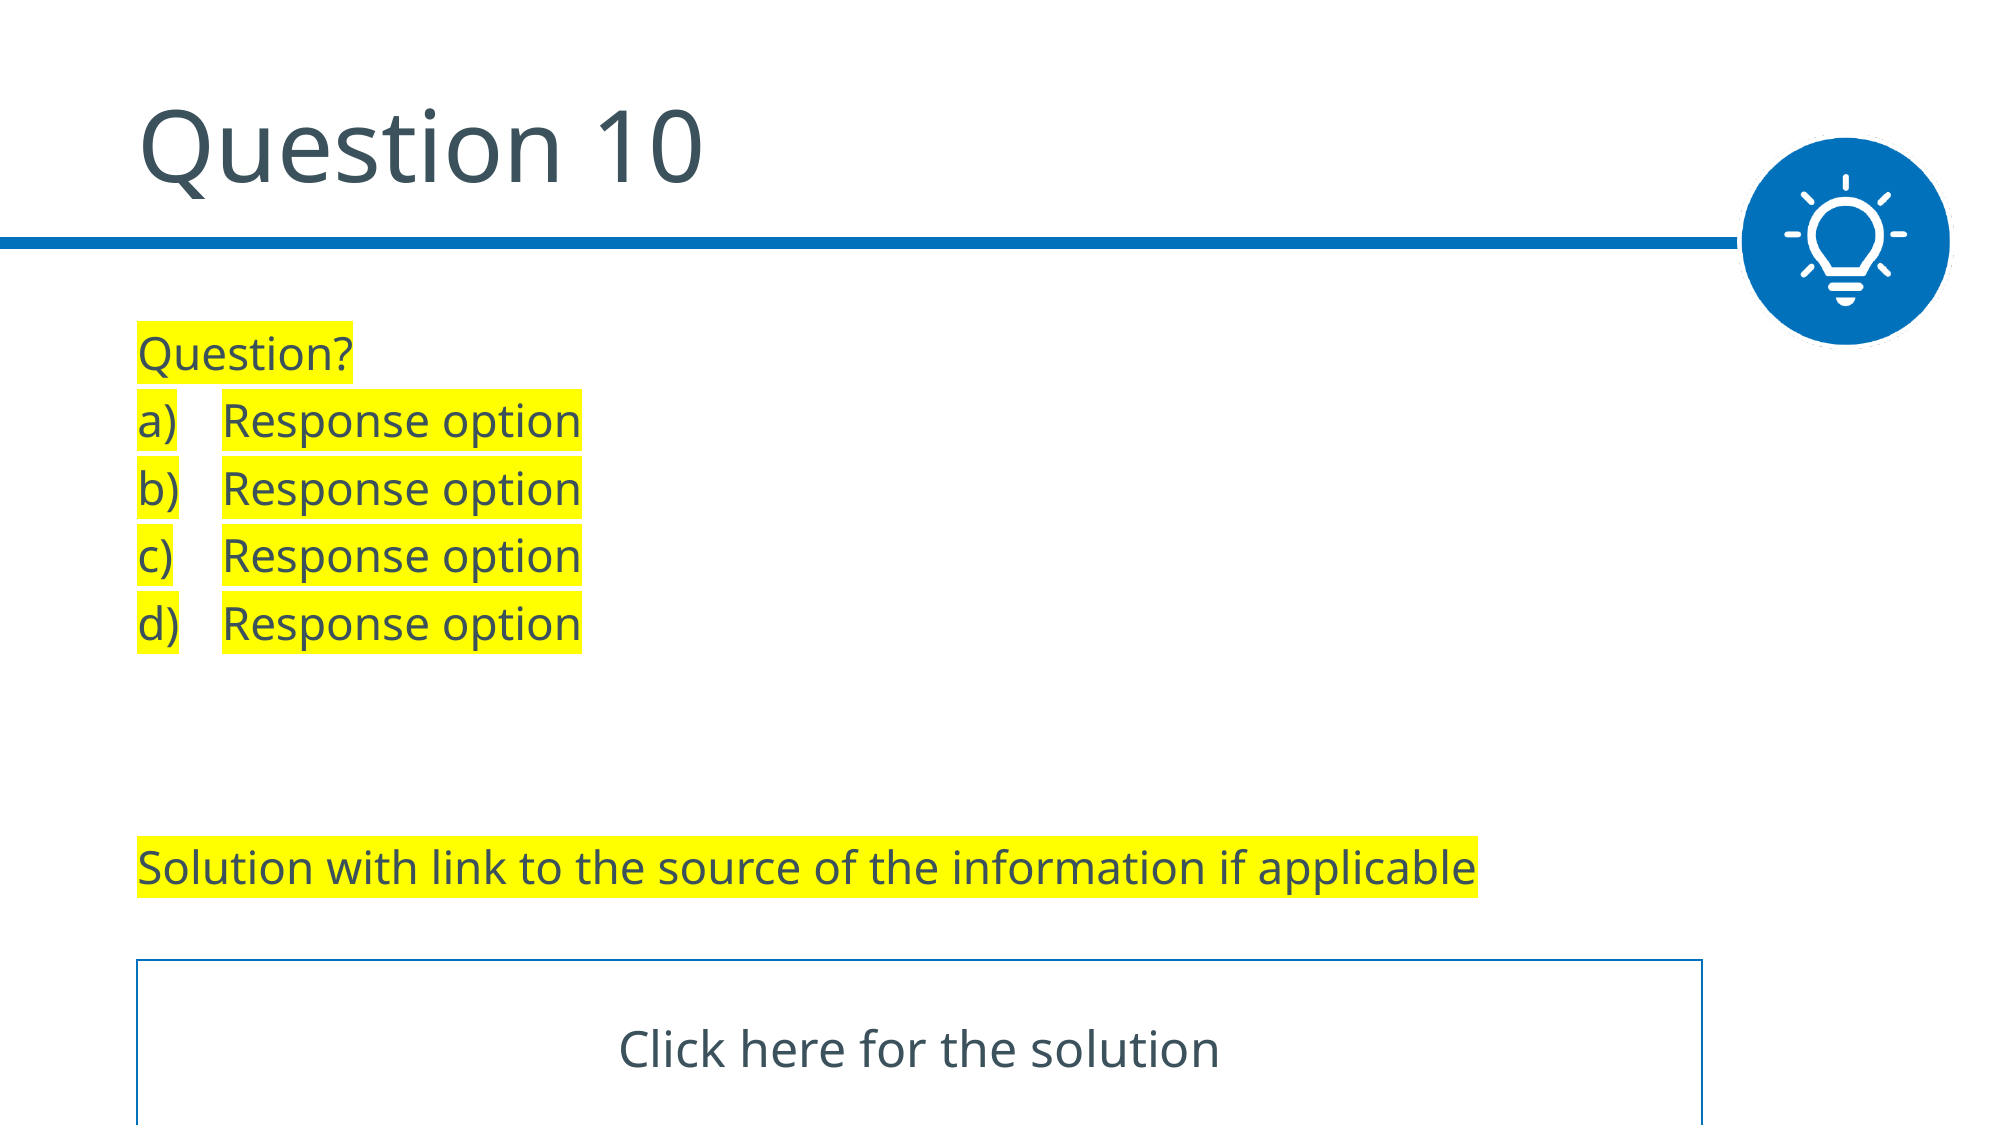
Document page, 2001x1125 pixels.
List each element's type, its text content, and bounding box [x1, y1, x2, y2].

list Solution with link to the source of the information if applicable [137, 838, 1703, 959]
text_box Click here for the solution [136, 959, 1703, 1125]
picture [1737, 133, 1954, 349]
list Question? Response option Response option Response option Response option [137, 324, 1703, 782]
title Question 10 [137, 47, 1703, 238]
